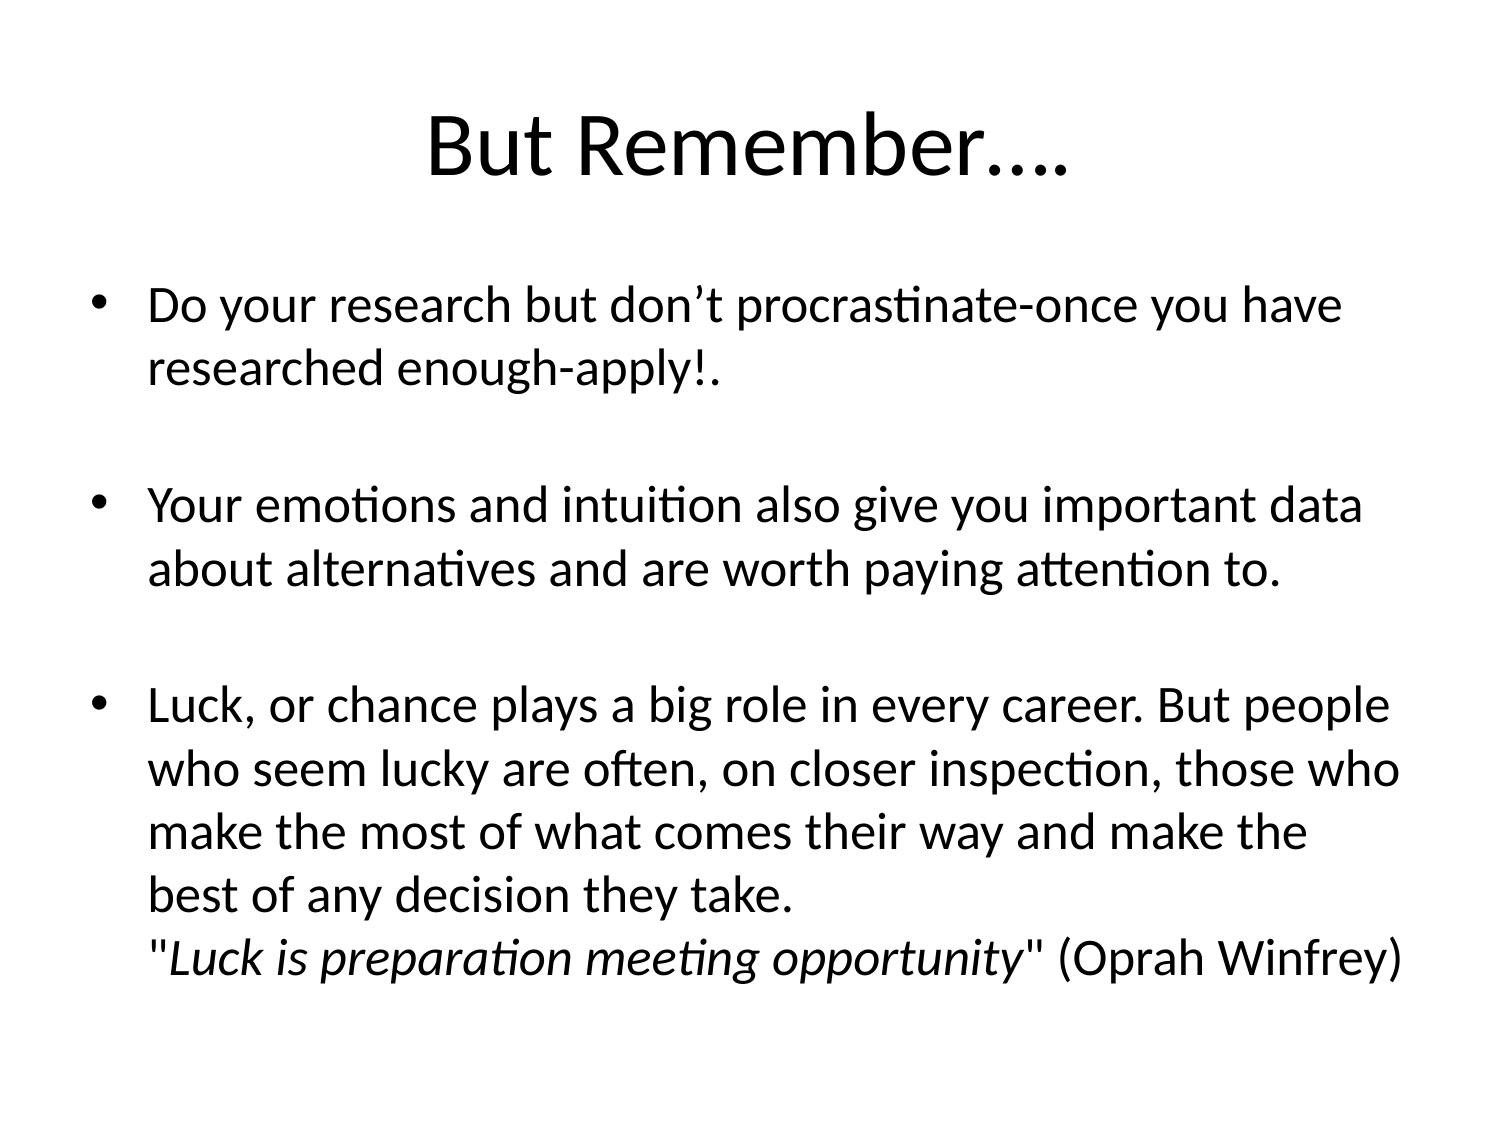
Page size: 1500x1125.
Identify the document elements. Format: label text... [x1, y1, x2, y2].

title But Remember…. [75, 45, 1425, 233]
list Do your research but don’t procrastinate-once you have researched enough-apply!. Your emotions and intuition also give you important data about alternatives and are worth paying attention to. Luck, or chance plays a big role in every career. But people who seem lucky are often, on closer inspection, those who make the most of what comes their way and make the best of any decision they take. "Luck is preparation meeting opportunity" (Oprah Winfrey) [75, 262, 1425, 1005]
